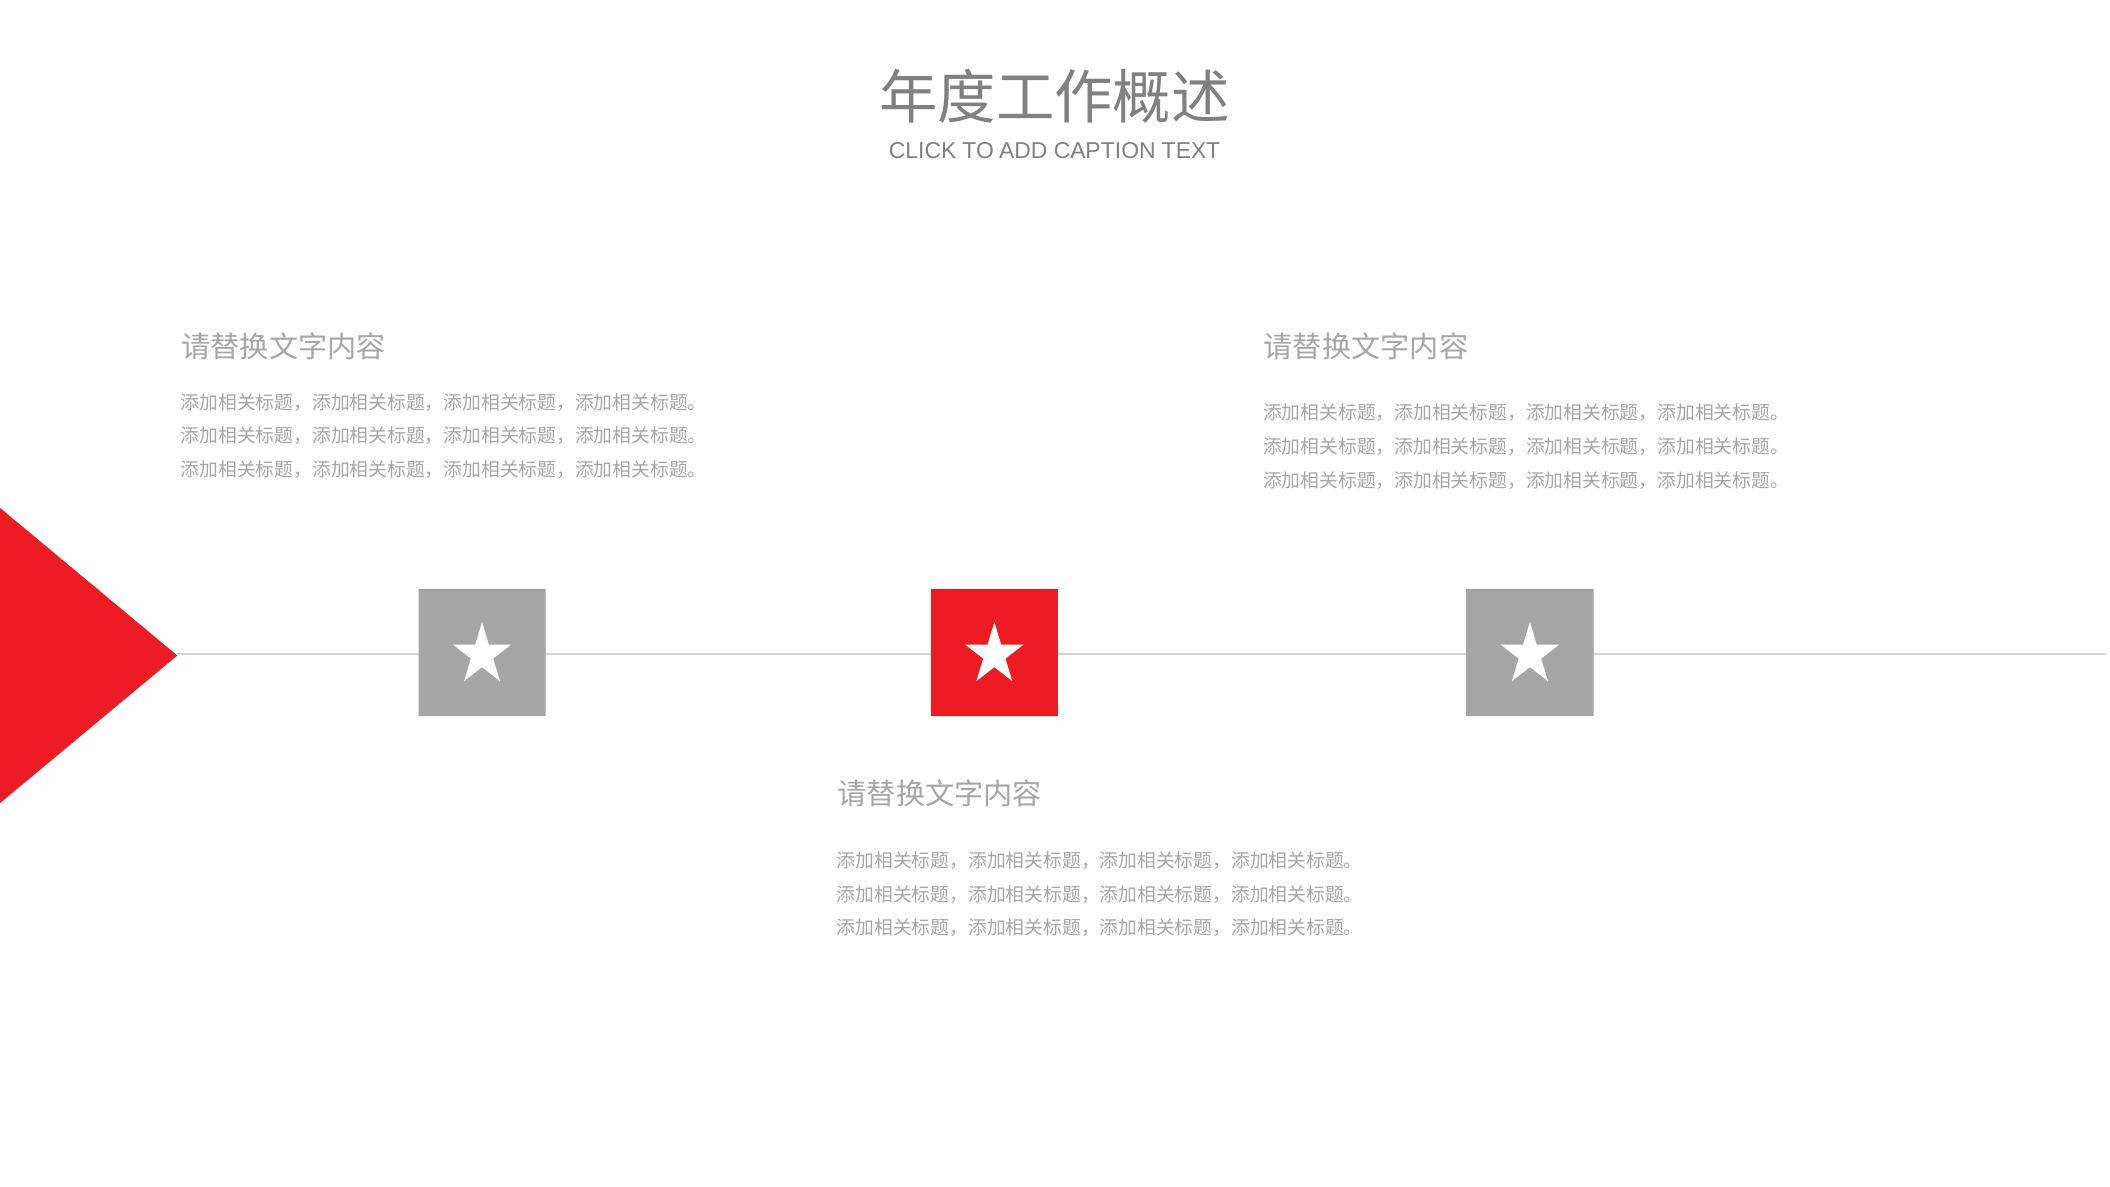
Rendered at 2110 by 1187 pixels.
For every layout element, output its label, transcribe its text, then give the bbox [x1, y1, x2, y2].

text_box CLICK TO ADD CAPTION TEXT [865, 135, 1245, 163]
text_box [0, 506, 179, 805]
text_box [1466, 588, 1594, 717]
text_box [836, 775, 1373, 940]
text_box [180, 328, 717, 482]
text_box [418, 588, 546, 717]
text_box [1263, 328, 1799, 493]
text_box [930, 588, 1058, 717]
text_box 年度工作概述 [865, 60, 1245, 131]
